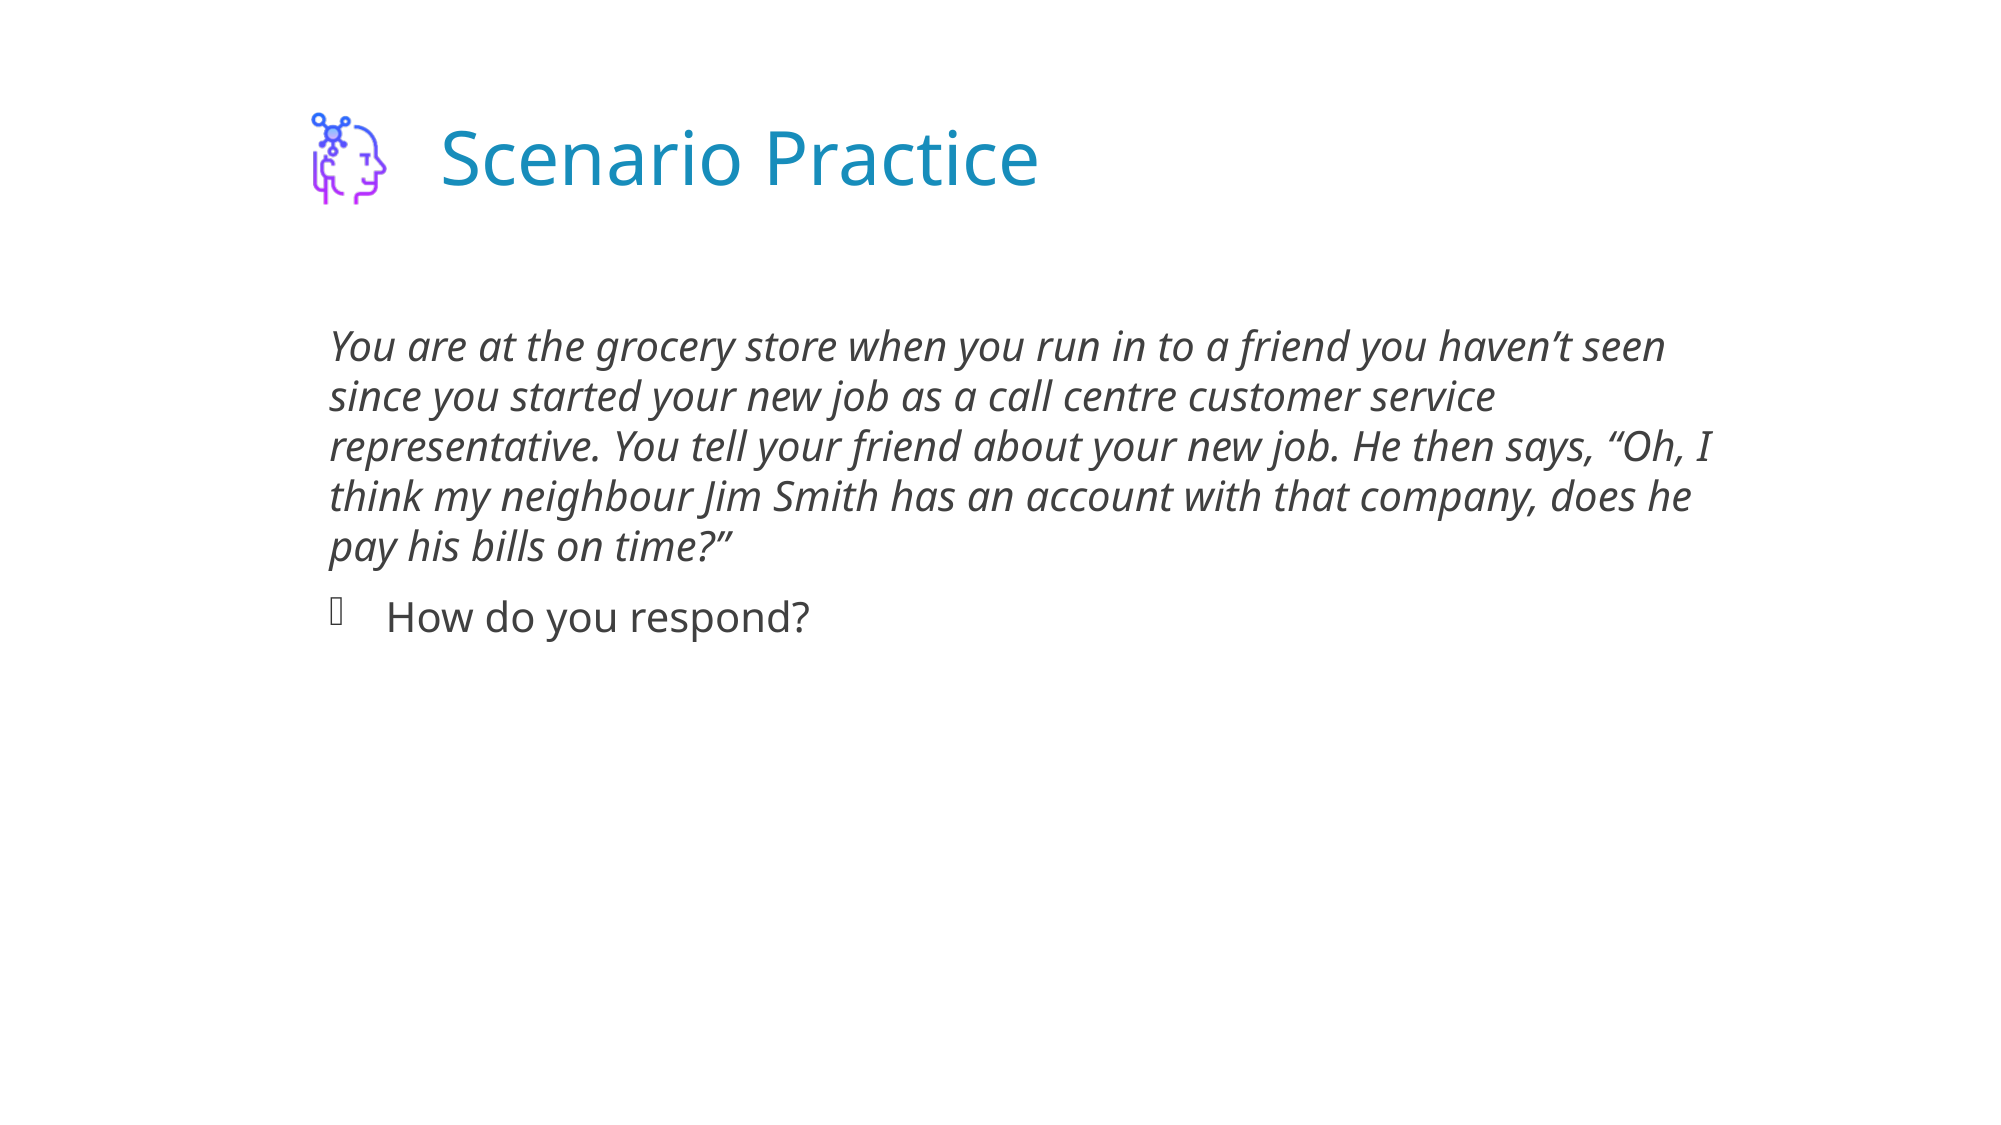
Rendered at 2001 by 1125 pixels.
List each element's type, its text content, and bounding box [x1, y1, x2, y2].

title Scenario Practice [425, 102, 1888, 313]
picture [291, 102, 406, 215]
list You are at the grocery store when you run in to a friend you haven’t seen since you started your new job as a call centre customer service representative. You tell your friend about your new job. He then says, “Oh, I think my neighbour Jim Smith has an account with that company, does he pay his bills on time?” How do you respond? [314, 312, 1777, 1036]
